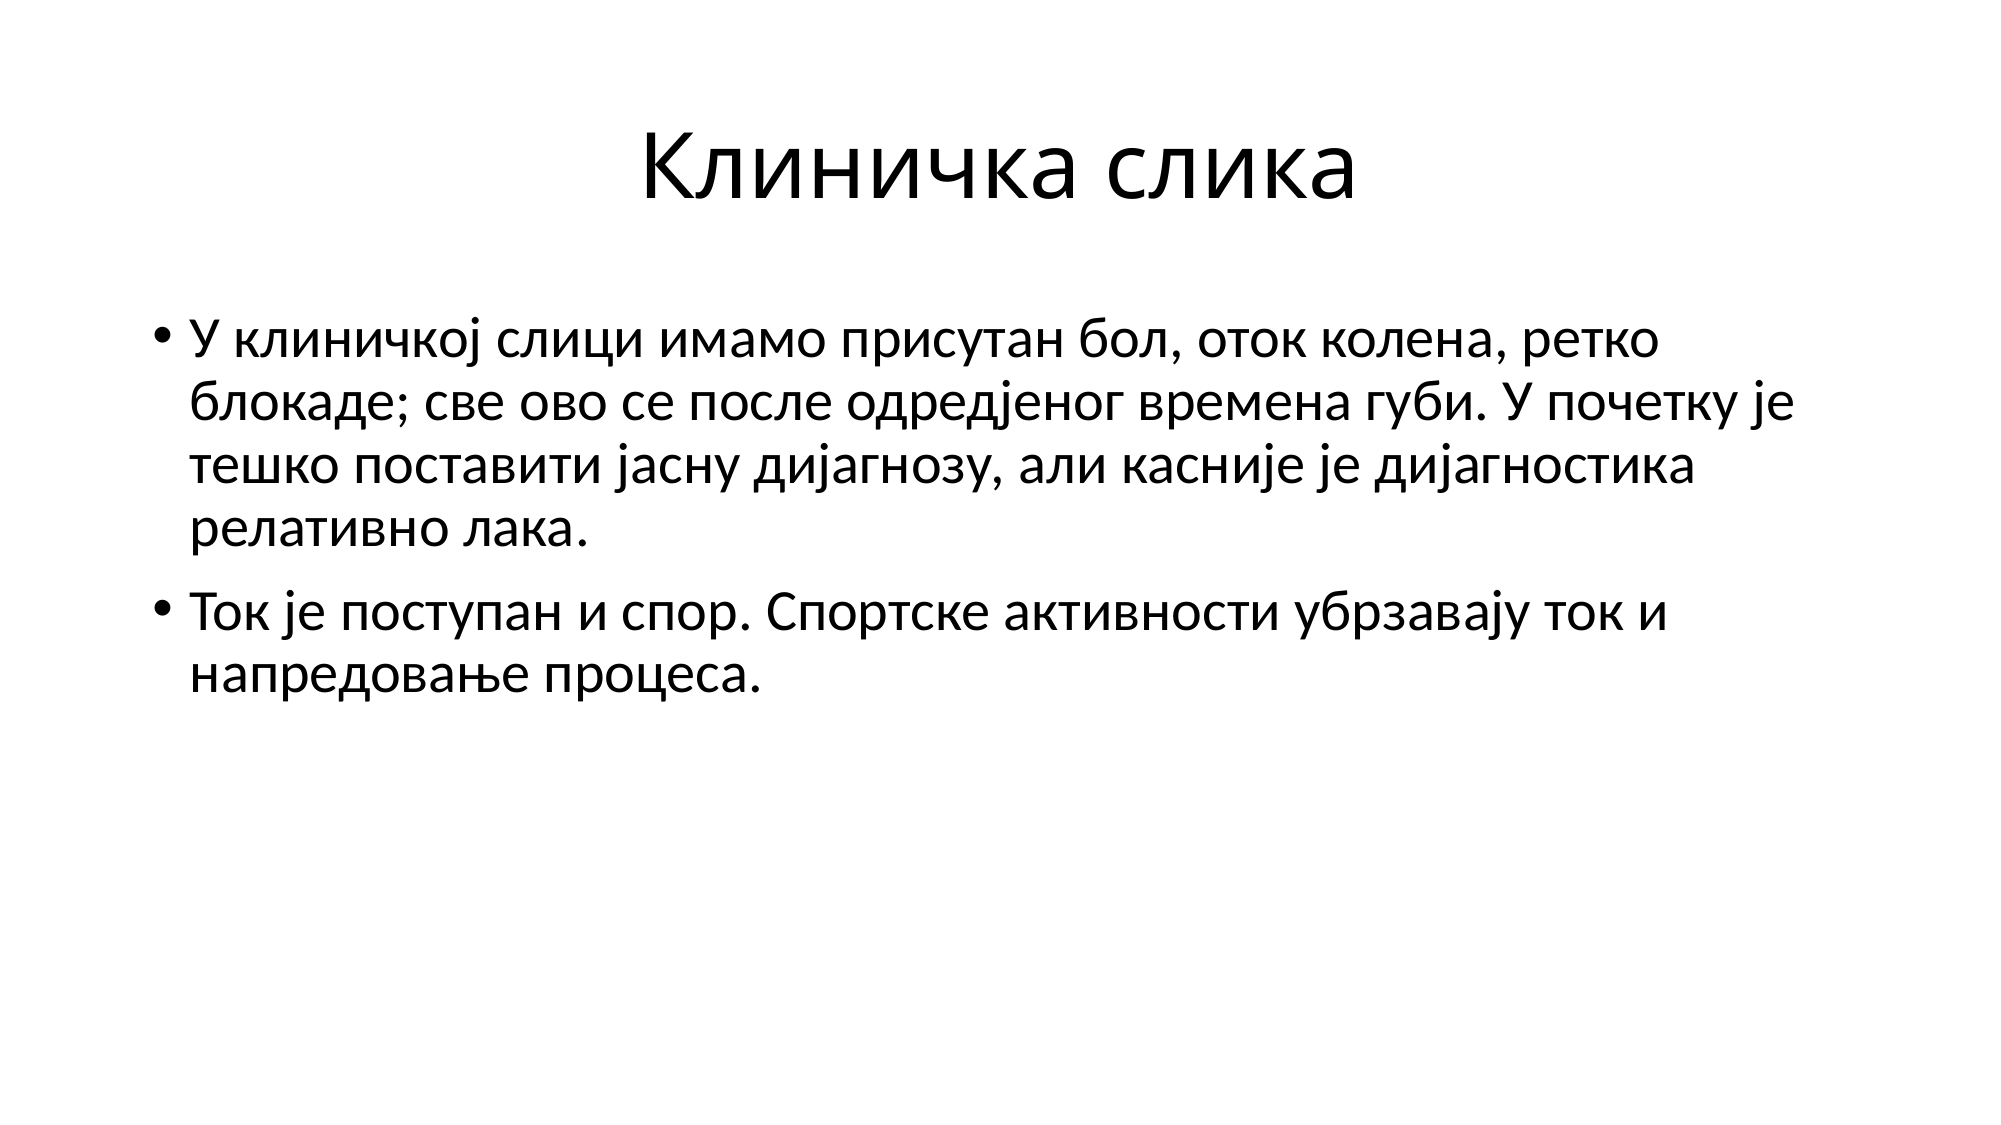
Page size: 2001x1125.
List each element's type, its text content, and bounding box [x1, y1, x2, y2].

list У клиничкој слици имамо присутан бол, оток колена, ретко блокаде; све ово се после одредјеног времена губи. У почетку је тешко поставити јасну дијагнозу, али касније је дијагностика релативно лака. Ток је поступан и спор. Спортске активности убрзавају ток и напредовање процеса. [137, 299, 1863, 1014]
title Клиничка слика [137, 59, 1863, 278]
